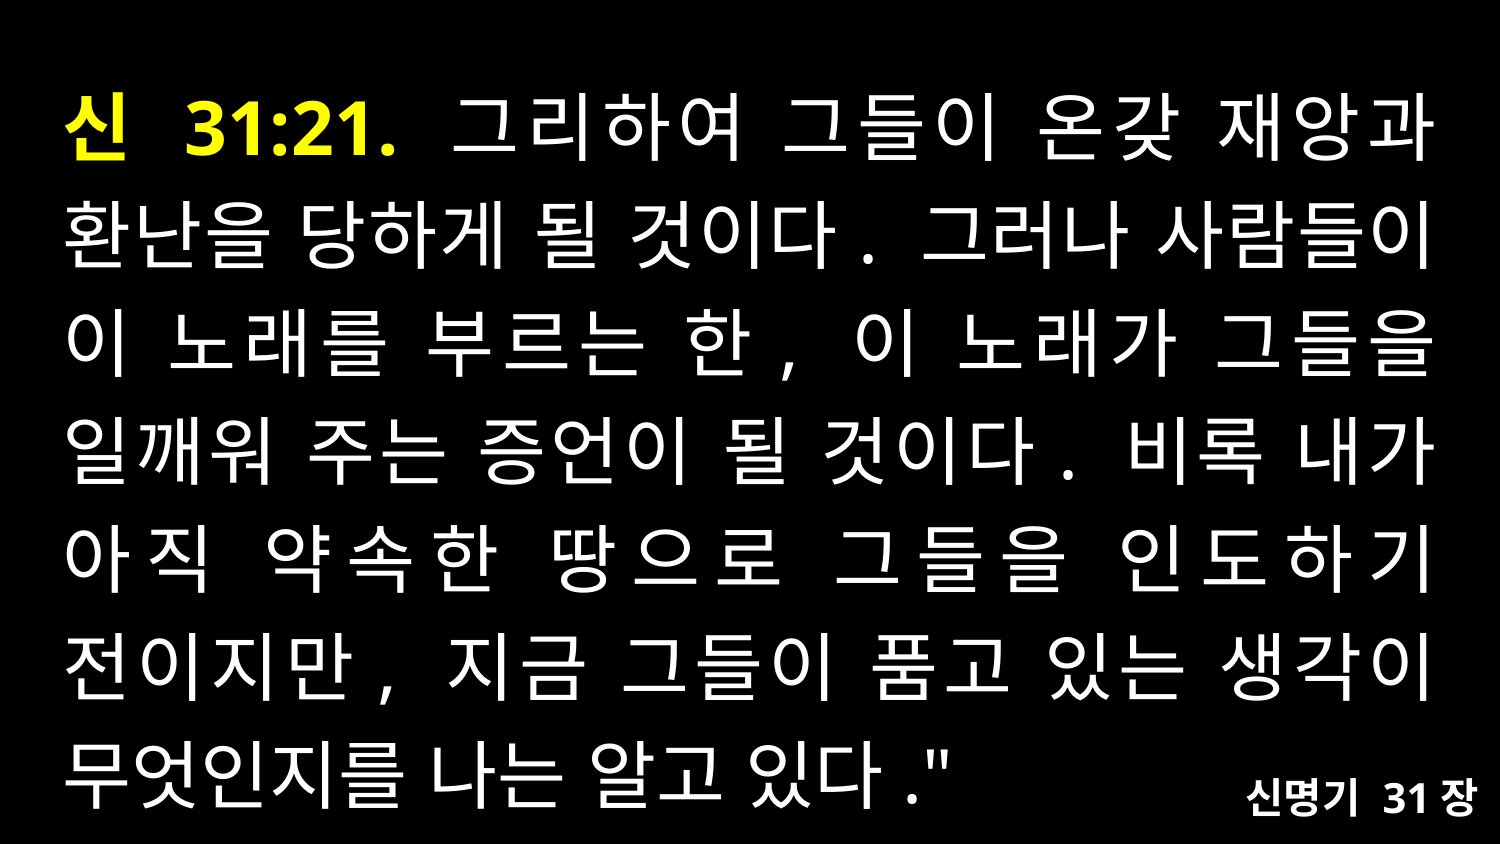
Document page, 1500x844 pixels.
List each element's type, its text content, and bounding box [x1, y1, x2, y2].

subtitle 신명기 31장 [916, 770, 1500, 844]
title 신 31:21. 그리하여 그들이 온갖 재앙과 환난을 당하게 될 것이다. 그러나 사람들이 이 노래를 부르는 한, 이 노래가 그들을 일깨워 주는 증언이 될 것이다. 비록 내가 아직 약속한 땅으로 그들을 인도하기 전이지만, 지금 그들이 품고 있는 생각이 무엇인지를 나는 알고 있다." [0, 0, 1500, 844]
